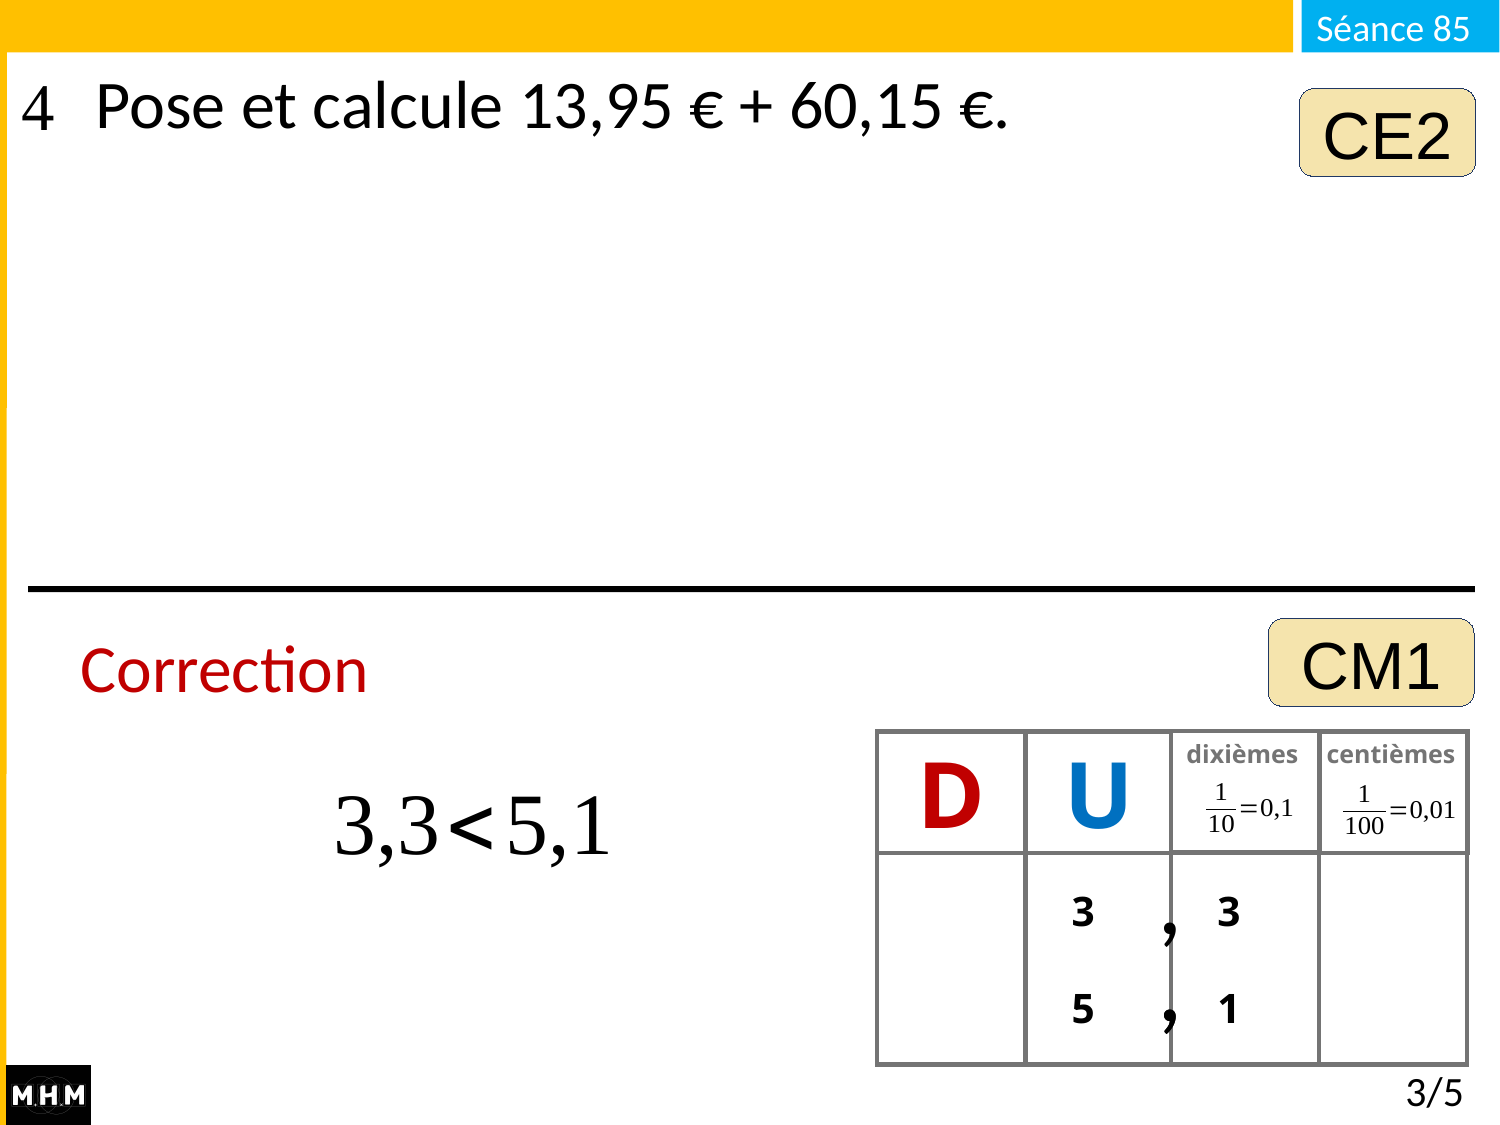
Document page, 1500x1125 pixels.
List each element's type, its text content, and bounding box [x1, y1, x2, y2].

text_box CE2 [1299, 88, 1476, 177]
text_box Pose et calcule 13,95 € + 60,15 €. [80, 61, 1375, 151]
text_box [876, 730, 1468, 1065]
text_box Correction [65, 626, 447, 715]
text_box 3/5 [1371, 1063, 1498, 1123]
text_box CM1 [1268, 618, 1475, 707]
picture [6, 1065, 91, 1125]
